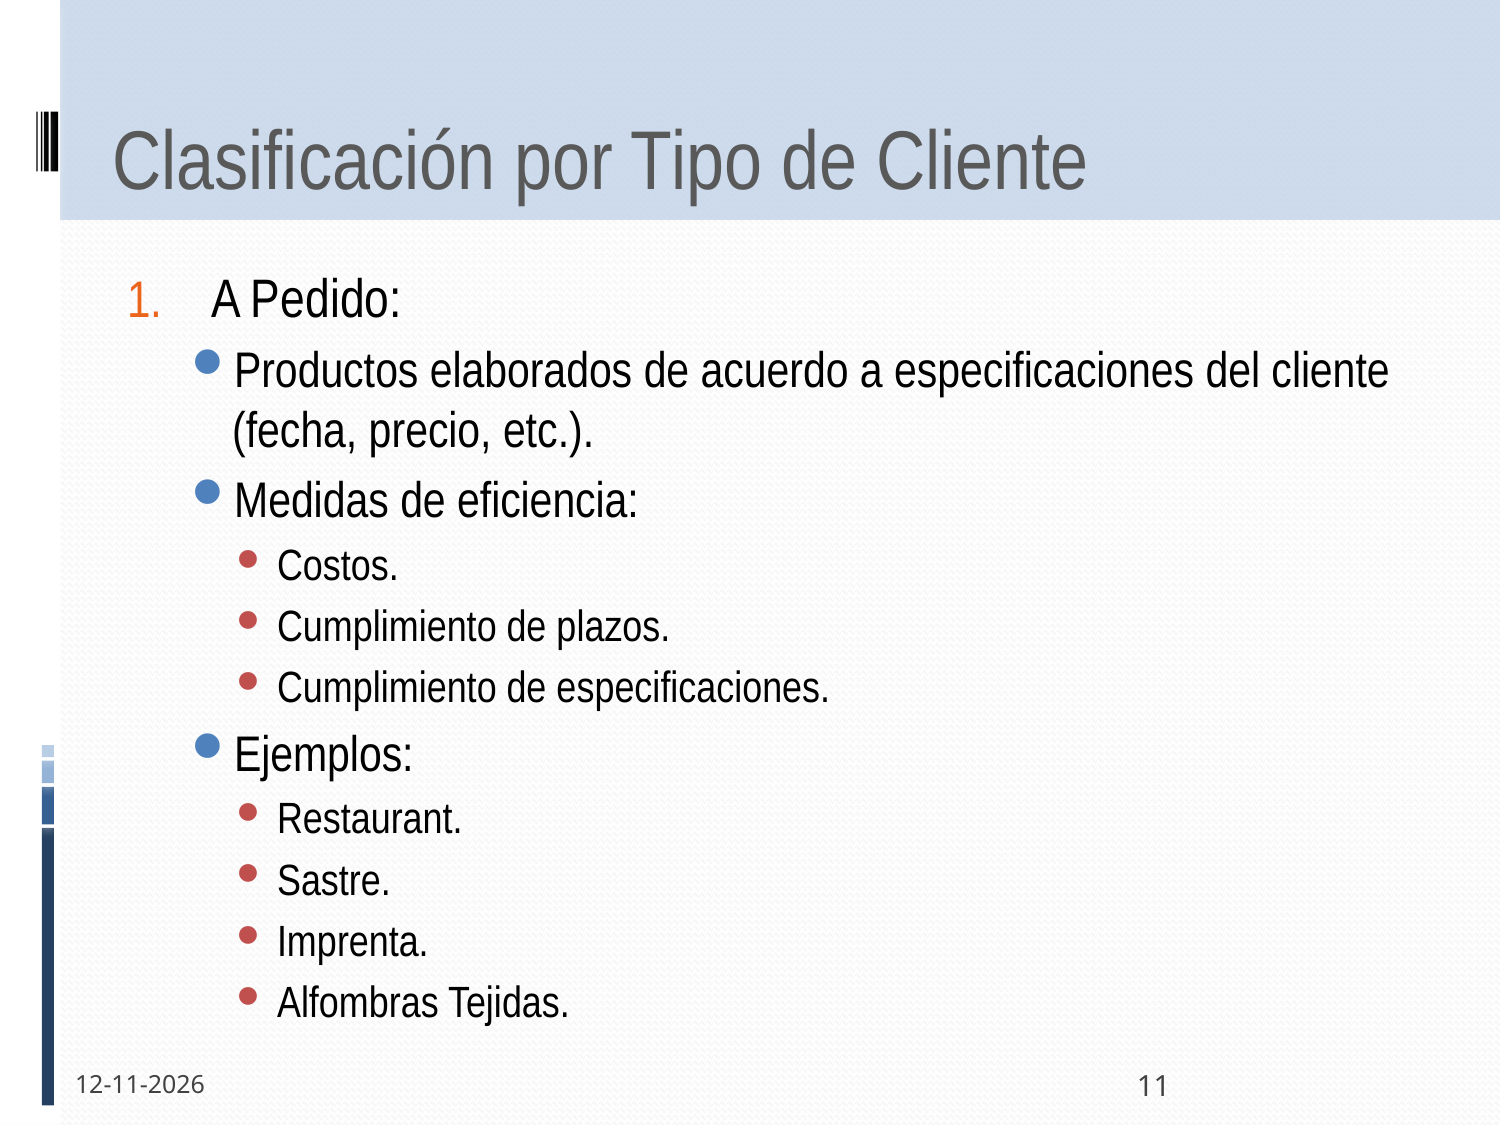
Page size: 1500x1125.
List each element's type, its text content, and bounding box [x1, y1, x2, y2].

list A Pedido: Productos elaborados de acuerdo a especificaciones del cliente (fecha, precio, etc.). Medidas de eficiencia: Costos. Cumplimiento de plazos. Cumplimiento de especificaciones. Ejemplos: Restaurant. Sastre. Imprenta. Alfombras Tejidas. [111, 255, 1436, 1038]
title Clasificación por Tipo de Cliente [111, 18, 1436, 207]
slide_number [75, 1042, 243, 1103]
slide_number 11 [1045, 1046, 1171, 1107]
